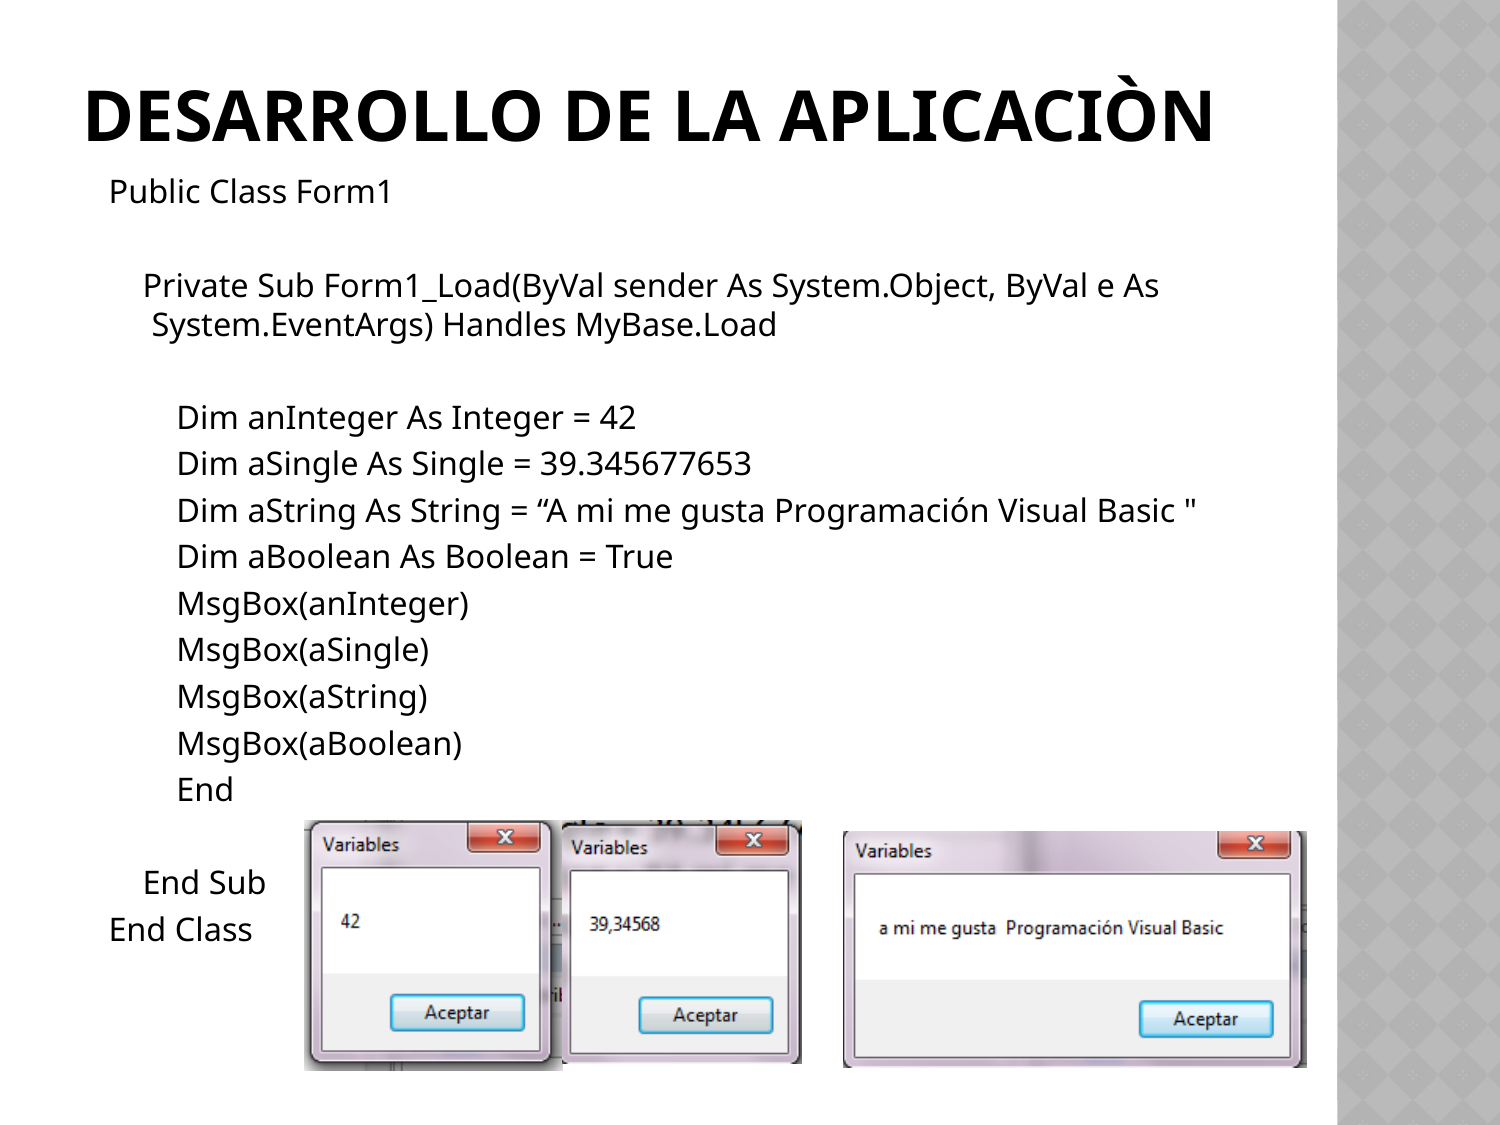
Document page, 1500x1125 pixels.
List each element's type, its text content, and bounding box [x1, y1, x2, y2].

picture [304, 819, 802, 1071]
list Public Class Form1 Private Sub Form1_Load(ByVal sender As System.Object, ByVal e As System.EventArgs) Handles MyBase.Load Dim anInteger As Integer = 42 Dim aSingle As Single = 39.345677653 Dim aString As String = “A mi me gusta Programación Visual Basic " Dim aBoolean As Boolean = True MsgBox(anInteger) MsgBox(aSingle) MsgBox(aString) MsgBox(aBoolean) End End Sub End Class [93, 164, 1282, 959]
picture [843, 831, 1307, 1069]
title Desarrollo de la aplicaciòn [75, 52, 1263, 240]
